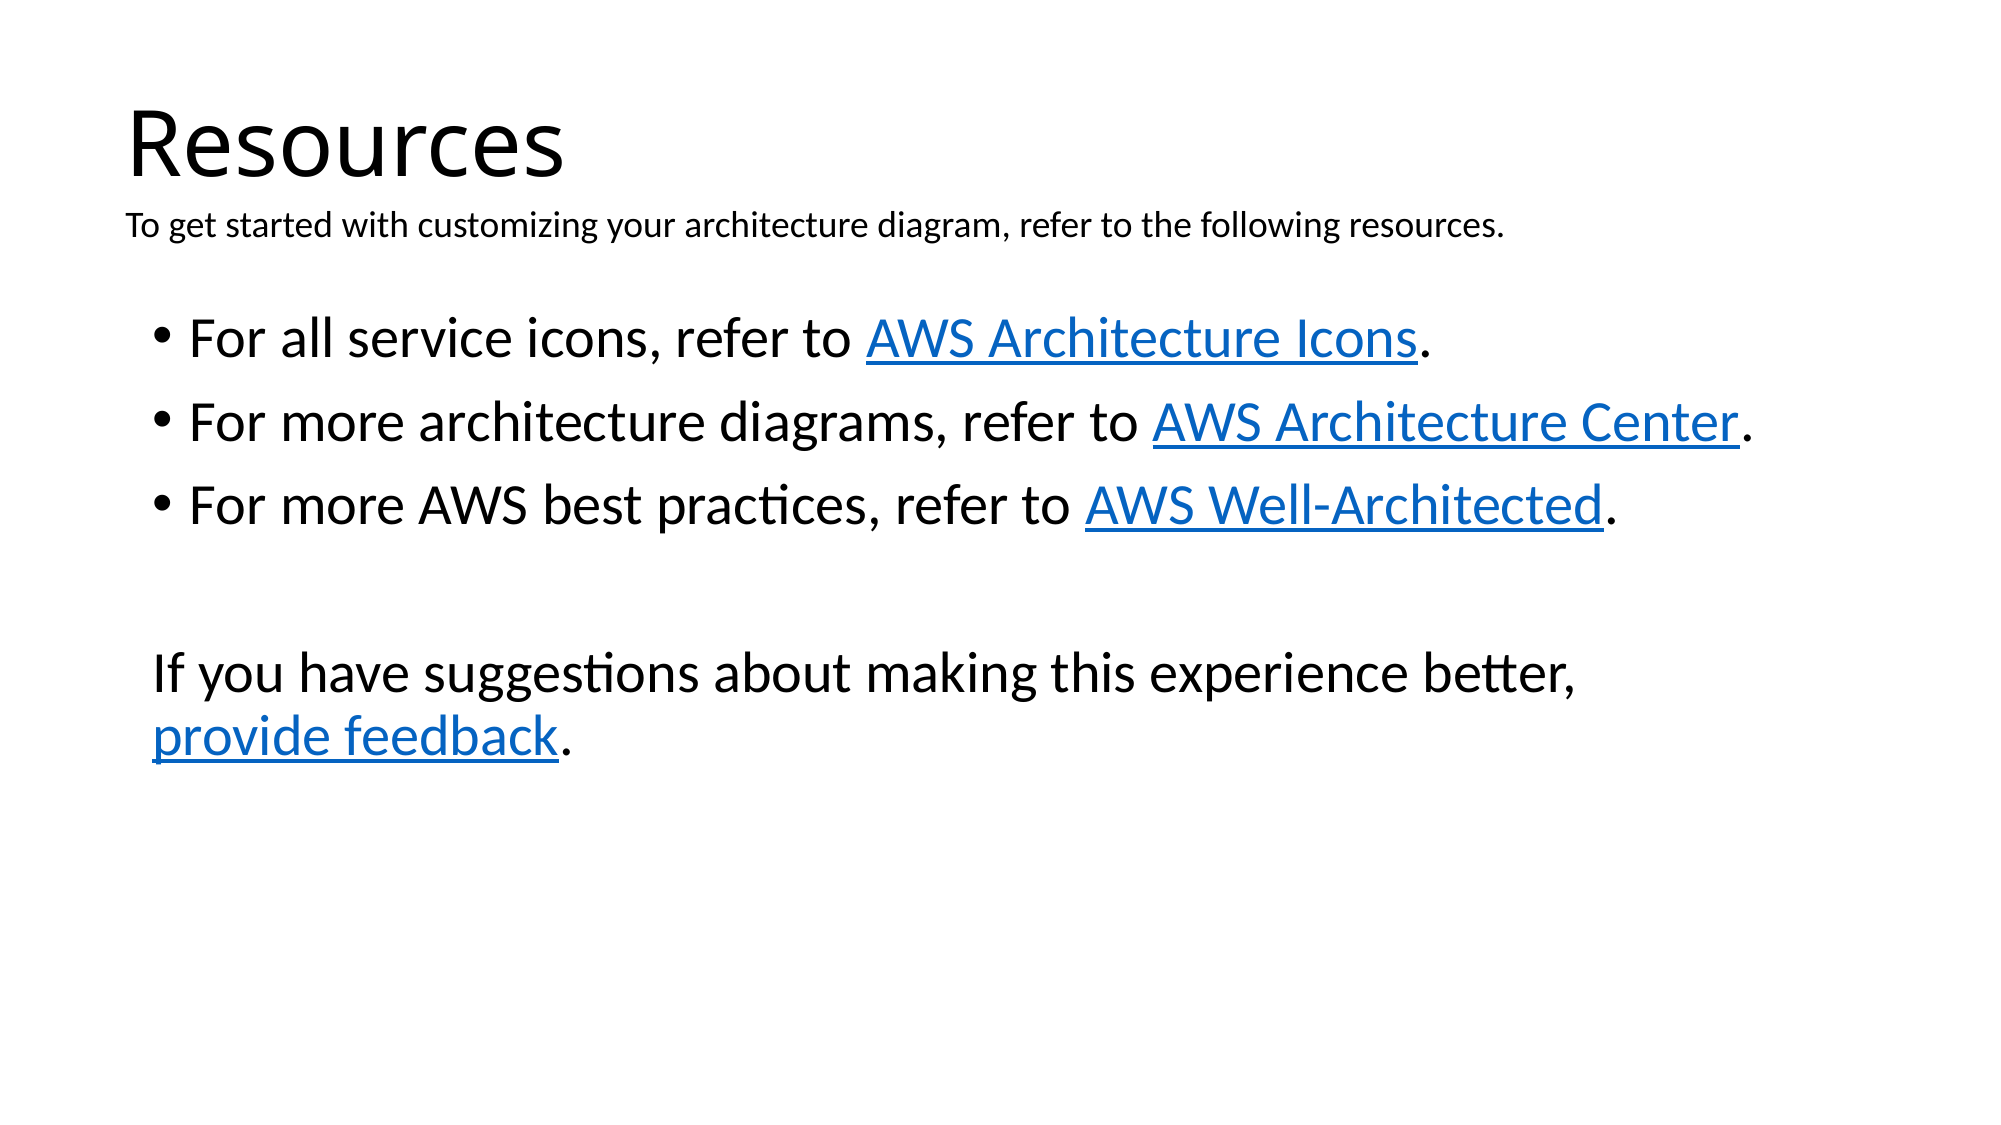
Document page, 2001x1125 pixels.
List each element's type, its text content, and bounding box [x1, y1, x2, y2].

text_box To get started with customizing your architecture diagram, refer to the following resources. [110, 192, 1707, 253]
list For all service icons, refer to AWS Architecture Icons. For more architecture diagrams, refer to AWS Architecture Center. For more AWS best practices, refer to AWS Well-Architected. If you have suggestions about making this experience better, provide feedback. [137, 299, 1863, 1014]
title Resources [110, 65, 1836, 227]
